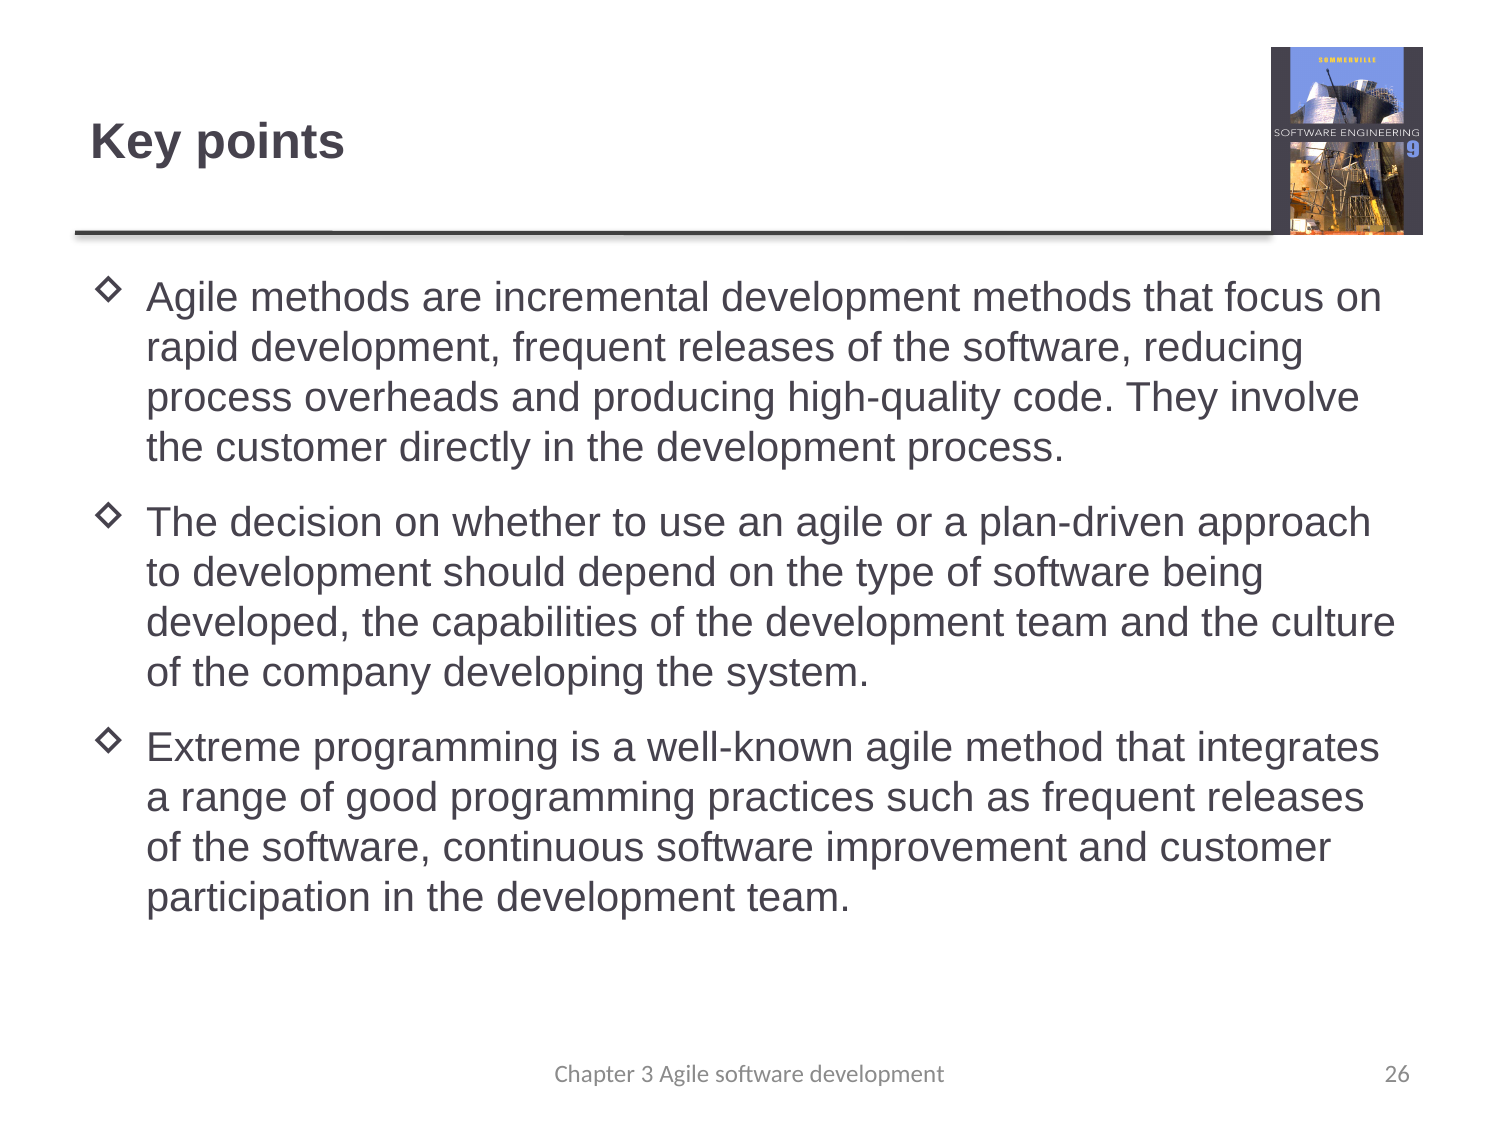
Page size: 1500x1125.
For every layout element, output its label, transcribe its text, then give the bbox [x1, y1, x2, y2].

list Agile methods are incremental development methods that focus on rapid development, frequent releases of the software, reducing process overheads and producing high-quality code. They involve the customer directly in the development process. The decision on whether to use an agile or a plan-driven approach to development should depend on the type of software being developed, the capabilities of the development team and the culture of the company developing the system. Extreme programming is a well-known agile method that integrates a range of good programming practices such as frequent releases of the software, continuous software improvement and customer participation in the development team. [75, 262, 1425, 1005]
picture [1272, 47, 1423, 235]
slide_number 26 [1074, 1042, 1425, 1103]
title Key points [74, 44, 1272, 233]
footer Chapter 3 Agile software development [512, 1042, 988, 1103]
